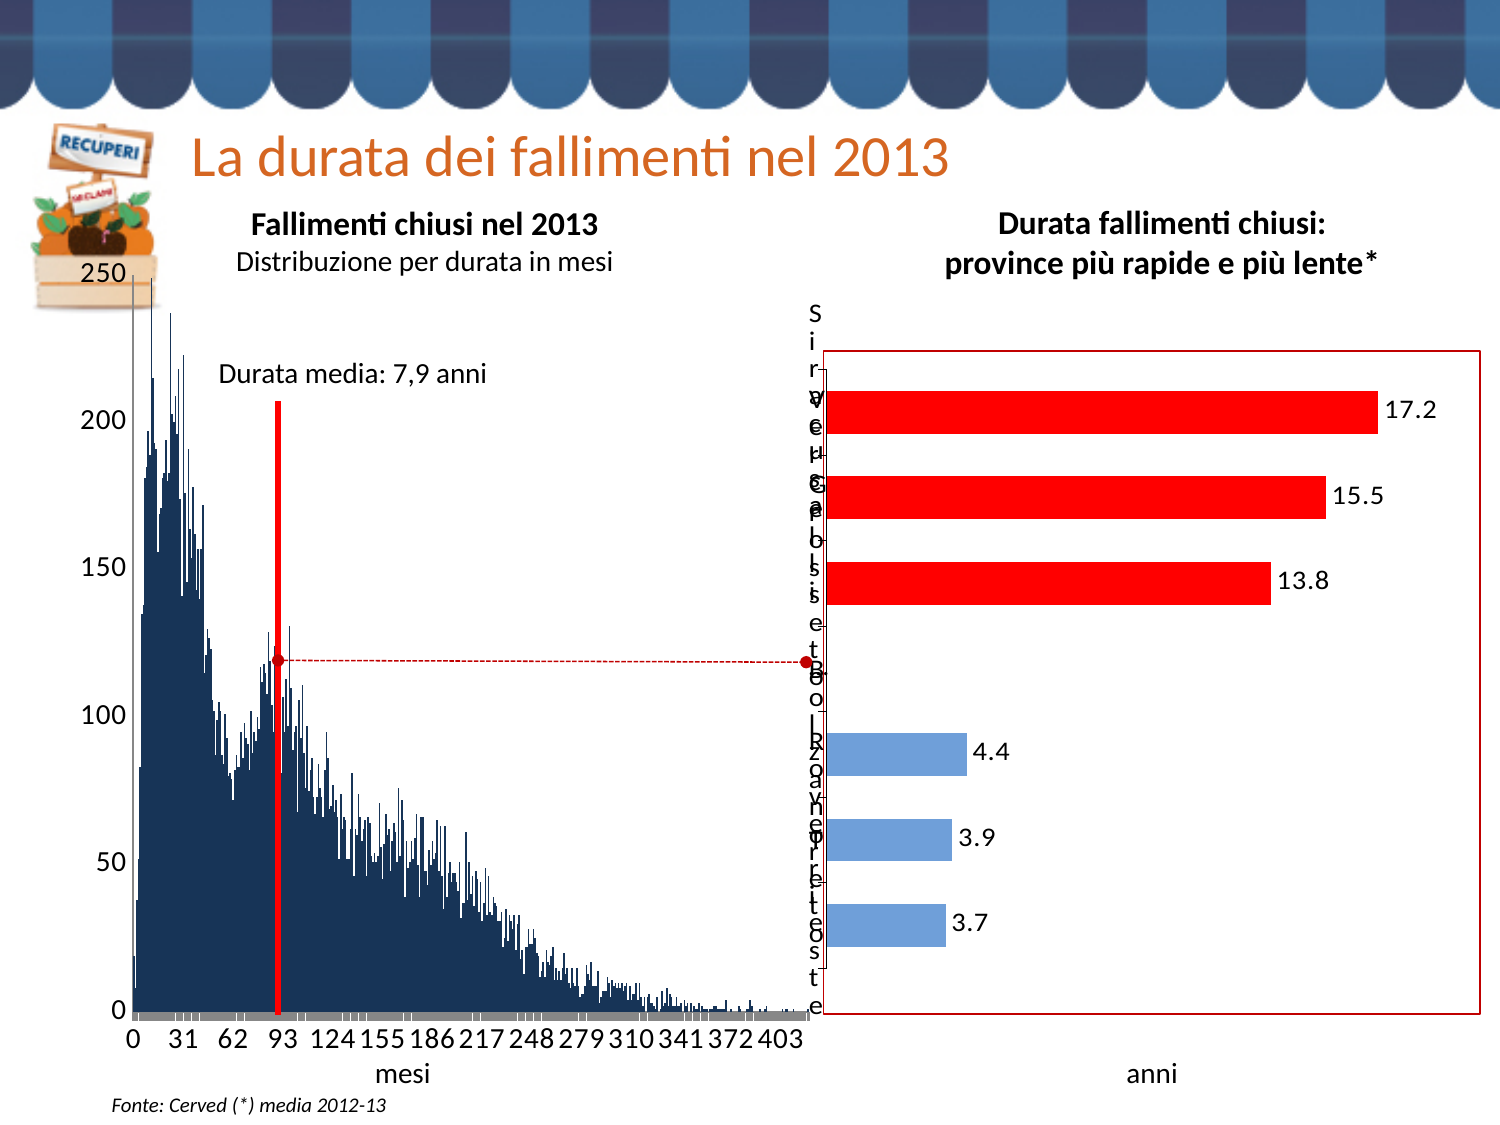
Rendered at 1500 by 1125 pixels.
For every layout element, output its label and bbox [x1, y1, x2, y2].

chart [64, 243, 1482, 1074]
picture [0, 0, 1500, 1125]
